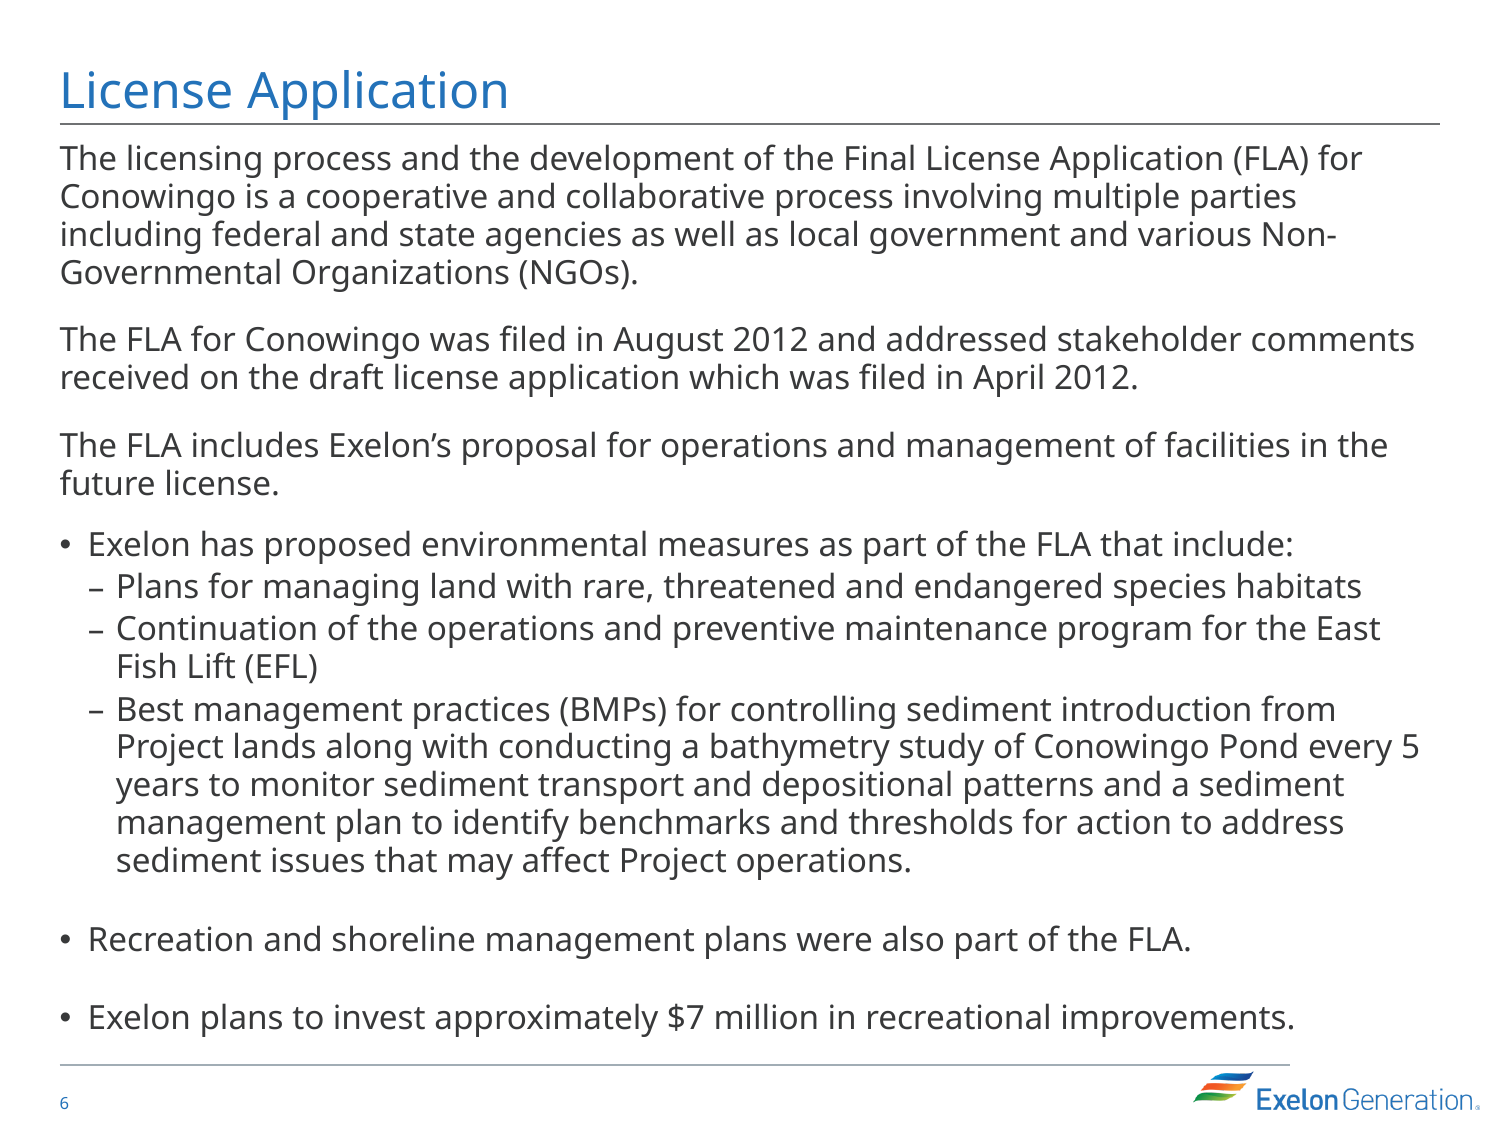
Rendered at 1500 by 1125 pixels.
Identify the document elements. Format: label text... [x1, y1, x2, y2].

title License Application [59, 0, 1440, 120]
list The licensing process and the development of the Final License Application (FLA) for Conowingo is a cooperative and collaborative process involving multiple parties including federal and state agencies as well as local government and various Non-Governmental Organizations (NGOs). The FLA for Conowingo was filed in August 2012 and addressed stakeholder comments received on the draft license application which was filed in April 2012. The FLA includes Exelon’s proposal for operations and management of facilities in the future license. Exelon has proposed environmental measures as part of the FLA that include: Plans for managing land with rare, threatened and endangered species habitats Continuation of the operations and preventive maintenance program for the East Fish Lift (EFL) Best management practices (BMPs) for controlling sediment introduction from Project lands along with conducting a bathymetry study of Conowingo Pond every 5 years to monitor sediment transport and depositional patterns and a sediment management plan to identify benchmarks and thresholds for action to address sediment issues that may affect Project operations. Recreation and shoreline management plans were also part of the FLA. Exelon plans to invest approximately $7 million in recreational improvements. [59, 139, 1440, 996]
picture [1193, 1071, 1480, 1110]
text_box [634, 1051, 1100, 1096]
slide_number 5 [59, 1086, 116, 1122]
